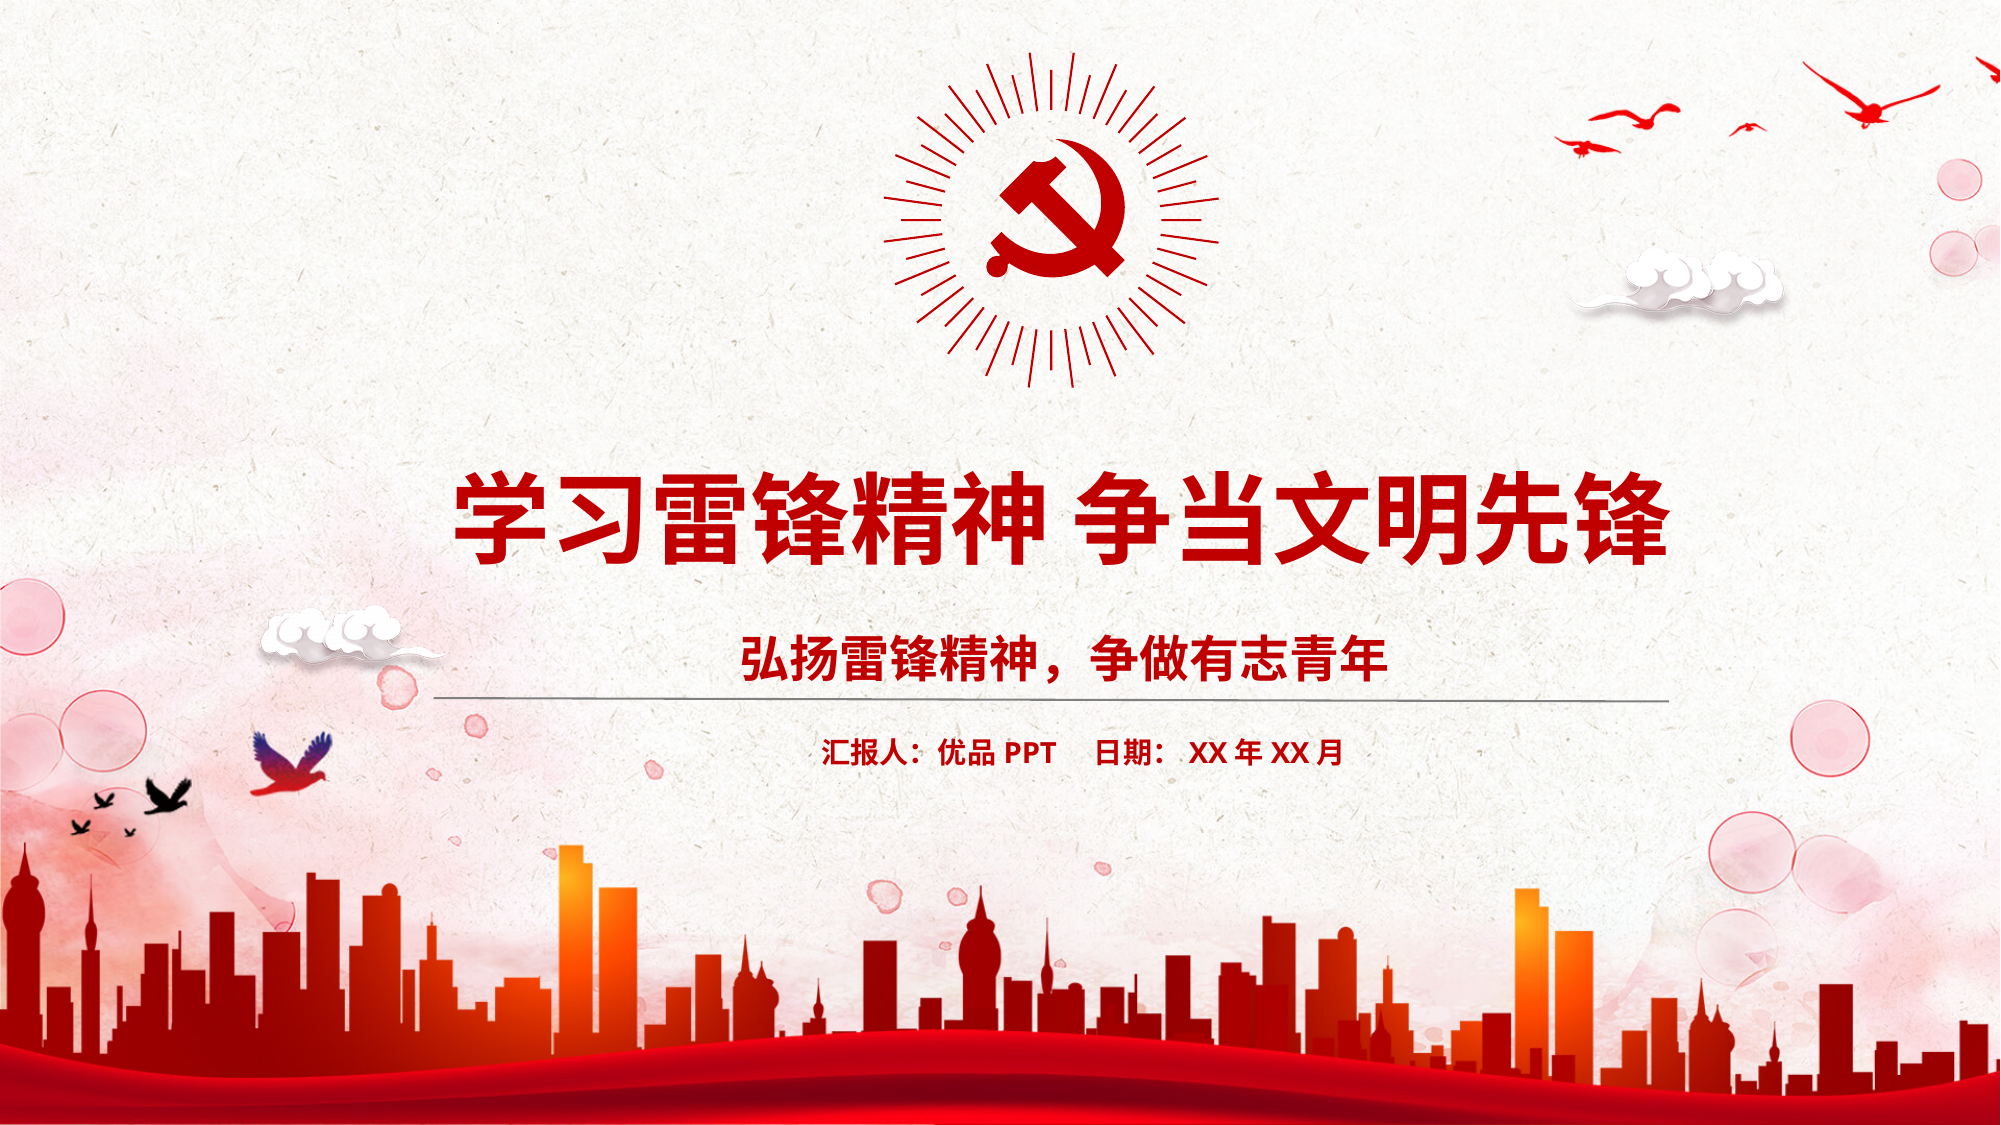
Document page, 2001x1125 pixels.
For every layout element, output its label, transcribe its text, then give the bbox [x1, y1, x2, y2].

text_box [883, 52, 1219, 388]
text_box 弘扬雷锋精神，争做有志青年 [693, 625, 1410, 689]
text_box 汇报人：优品PPT 日期：XX年XX月 [806, 727, 1361, 777]
picture [0, 0, 2001, 1125]
text_box 学习雷锋精神 争当文明先锋 [409, 461, 1693, 572]
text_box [433, 698, 1669, 702]
